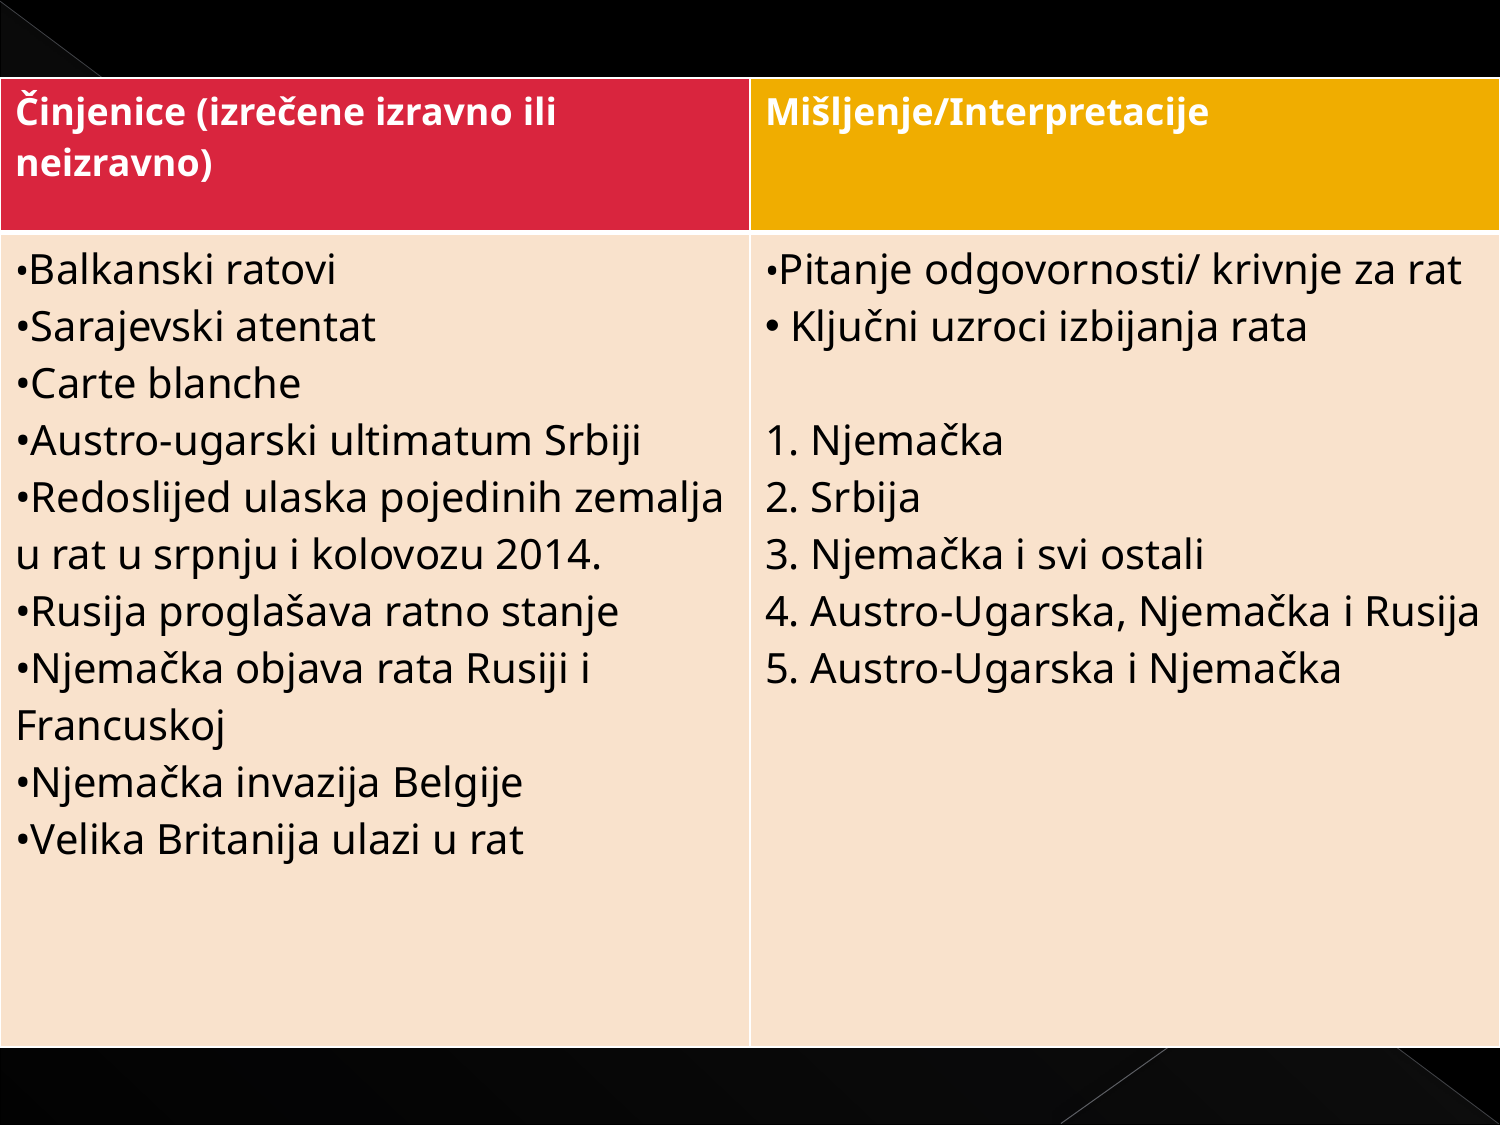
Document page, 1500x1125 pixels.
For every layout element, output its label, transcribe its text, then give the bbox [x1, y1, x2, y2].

table_header Mišljenje/Interpretacije [751, 79, 1499, 230]
table_header Činjenice (izrečene izravno ili neizravno) [1, 79, 749, 230]
table_cell •Pitanje odgovornosti/ krivnje za rat Ključni uzroci izbijanja rata 1. Njemačka 2. Srbija 3. Njemačka i svi ostali 4. Austro-Ugarska, Njemačka i Rusija 5. Austro-Ugarska i Njemačka [751, 235, 1499, 1046]
table_cell •Balkanski ratovi •Sarajevski atentat •Carte blanche •Austro-ugarski ultimatum Srbiji •Redoslijed ulaska pojedinih zemalja u rat u srpnju i kolovozu 2014. •Rusija proglašava ratno stanje •Njemačka objava rata Rusiji i Francuskoj •Njemačka invazija Belgije •Velika Britanija ulazi u rat [1, 235, 749, 1046]
